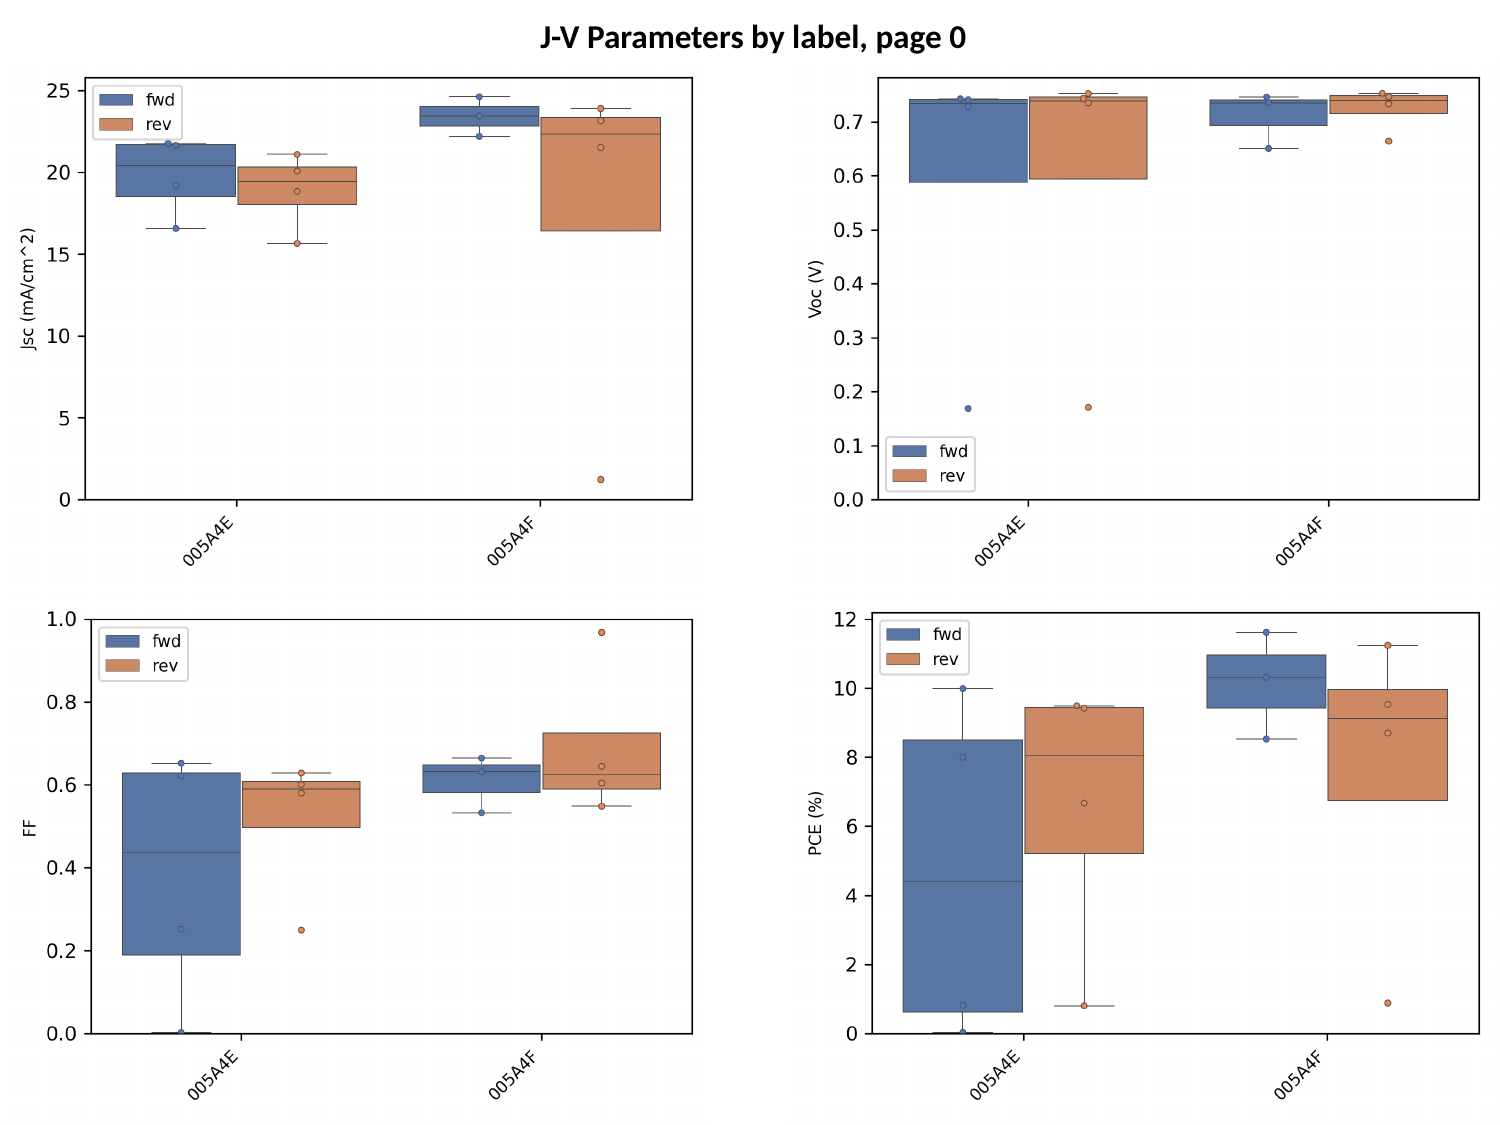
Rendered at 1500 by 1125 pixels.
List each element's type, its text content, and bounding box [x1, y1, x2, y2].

picture [787, 56, 1500, 1125]
title J-V Parameters by label, page 0 [0, 0, 1500, 75]
picture [0, 56, 713, 1125]
